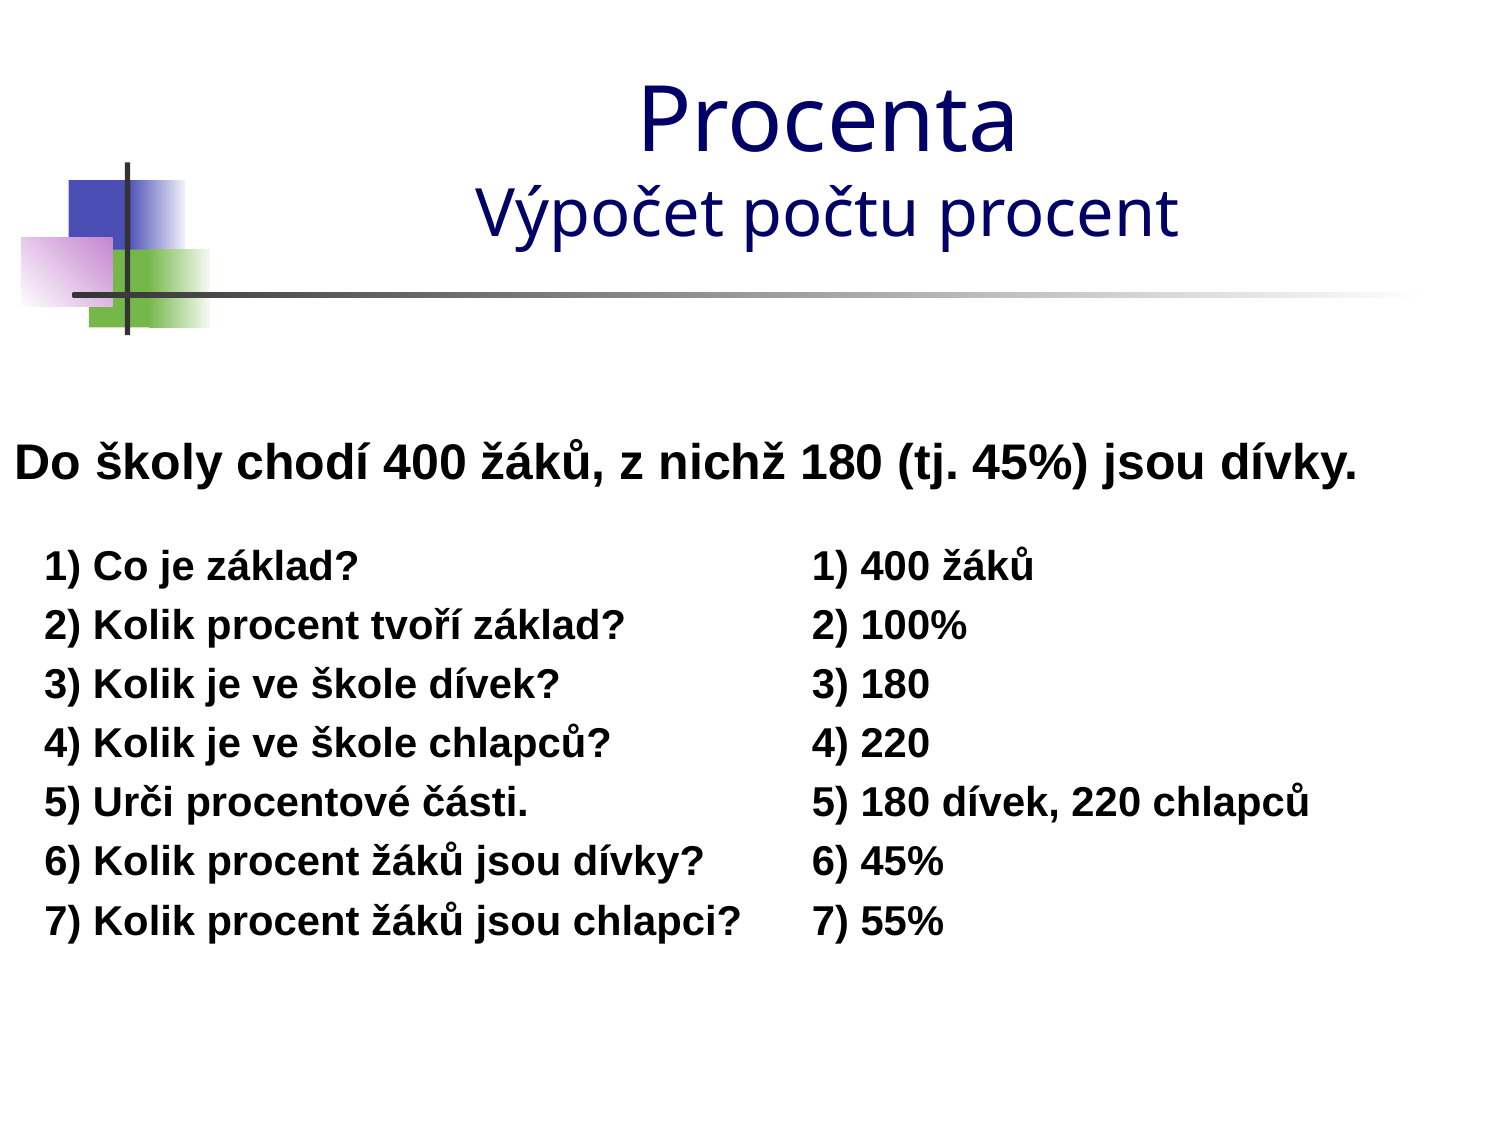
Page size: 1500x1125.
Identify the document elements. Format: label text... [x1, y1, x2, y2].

title Procenta Výpočet počtu procent [188, 34, 1468, 276]
text_box 7) Kolik procent žáků jsou chlapci? [29, 885, 797, 951]
text_box 6) 45% [797, 826, 1449, 892]
text_box 3) Kolik je ve škole dívek? [29, 649, 639, 708]
text_box 6) Kolik procent žáků jsou dívky? [29, 826, 797, 885]
text_box 7) 55% [797, 885, 1254, 951]
text_box 5) Urči procentové části. [29, 767, 639, 826]
text_box 3) 180 [797, 649, 1407, 708]
text_box 4) Kolik je ve škole chlapců? [29, 708, 639, 767]
text_box 4) 220 [797, 708, 1407, 767]
text_box 2) Kolik procent tvoří základ? [29, 590, 687, 656]
text_box 1) 400 žáků [797, 531, 1254, 590]
text_box Do školy chodí 400 žáků, z nichž 180 (tj. 45%) jsou dívky. [0, 422, 1438, 497]
text_box 2) 100% [797, 590, 1454, 656]
text_box 5) 180 dívek, 220 chlapců [797, 767, 1407, 826]
text_box 1) Co je základ? [29, 531, 486, 590]
